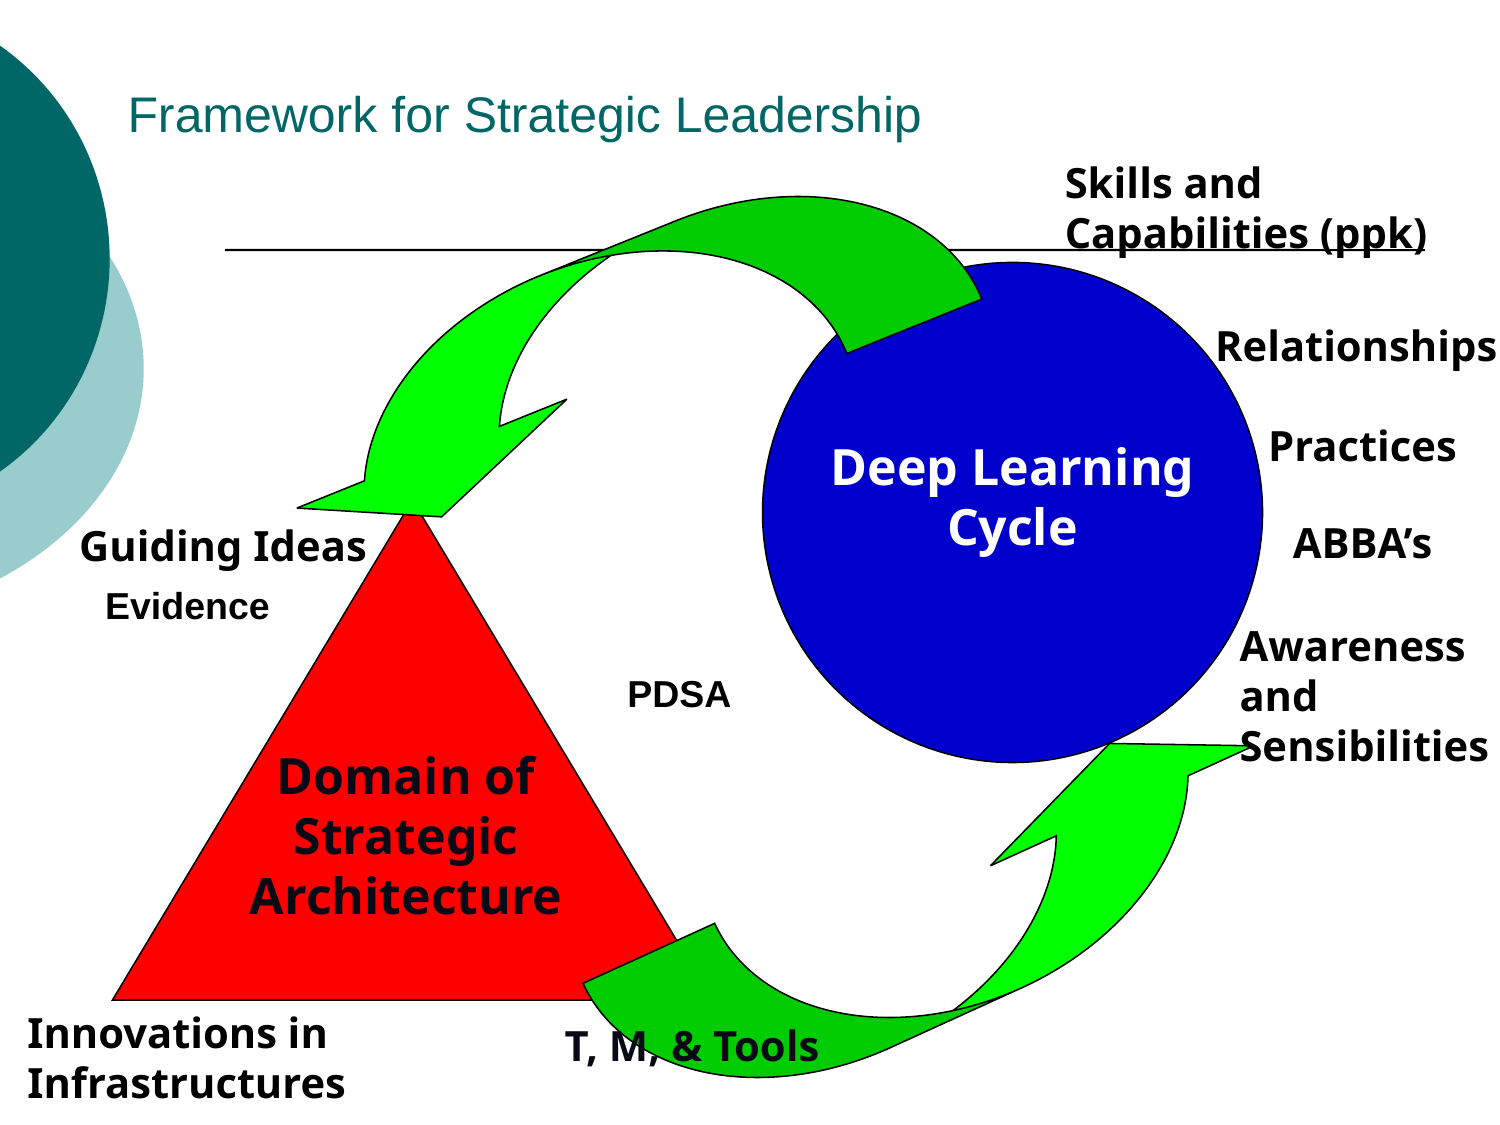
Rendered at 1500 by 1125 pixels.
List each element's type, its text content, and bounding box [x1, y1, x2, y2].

text_box Innovations in Infrastructures [12, 999, 450, 1115]
text_box PDSA [612, 662, 763, 723]
text_box Evidence [74, 574, 300, 635]
title Framework for Strategic Leadership [112, 37, 1388, 151]
text_box Deep Learning Cycle [800, 427, 1225, 563]
text_box [946, 743, 1224, 1012]
text_box Skills and Capabilities (ppk) [1049, 149, 1500, 265]
text_box [762, 262, 1263, 763]
text_box Guiding Ideas [64, 512, 383, 578]
text_box [270, 515, 555, 737]
text_box Domain of Strategic Architecture [224, 737, 588, 933]
text_box [113, 792, 677, 1001]
text_box Awareness and Sensibilities [1224, 612, 1500, 778]
text_box ABBA’s [1237, 509, 1488, 575]
text_box Relationships [1162, 312, 1500, 378]
text_box [296, 196, 982, 517]
text_box Practices [1237, 412, 1488, 478]
text_box T, M, & Tools [549, 1012, 988, 1078]
